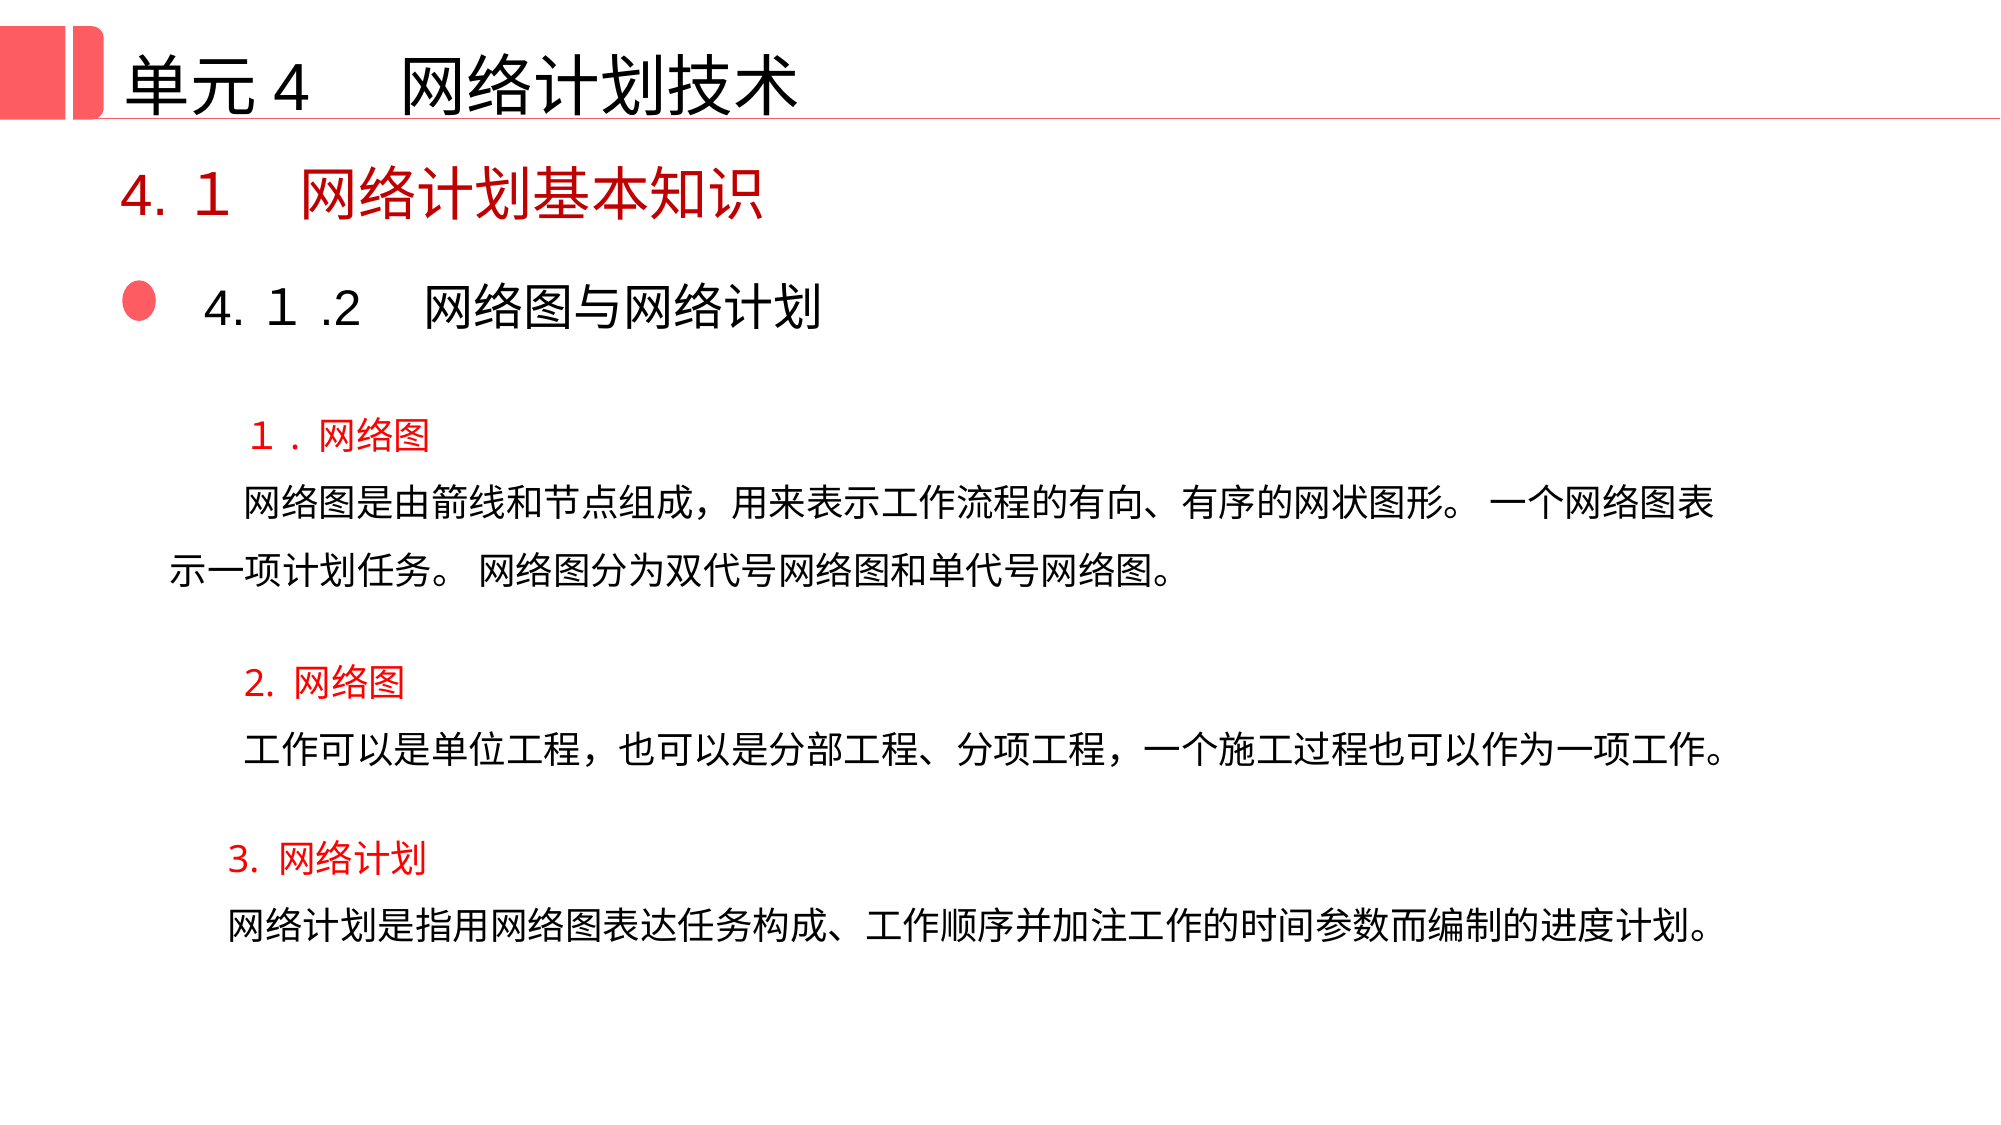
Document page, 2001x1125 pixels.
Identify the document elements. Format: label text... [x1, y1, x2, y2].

text_box [122, 280, 156, 321]
text_box 2. 网络图 工作可以是单位工程，也可以是分部工程、分项工程，一个施工过程也可以作为一项工作。 [154, 628, 1755, 779]
list 单元4 网络计划技术 [108, 12, 1891, 248]
text_box 4.１.2 网络图与网络计划 [189, 268, 1177, 344]
text_box 3. 网络计划 网络计划是指用网络图表达任务构成、工作顺序并加注工作的时间参数而编制的进度计划。 [139, 804, 1739, 955]
text_box 4.１ 网络计划基本知识 [105, 149, 781, 235]
text_box １. 网络图 网络图是由箭线和节点组成，用来表示工作流程的有向、有序的网状图形。 一个网络图表示一项计划任务。 网络图分为双代号网络图和单代号网络图。 [154, 381, 1755, 600]
